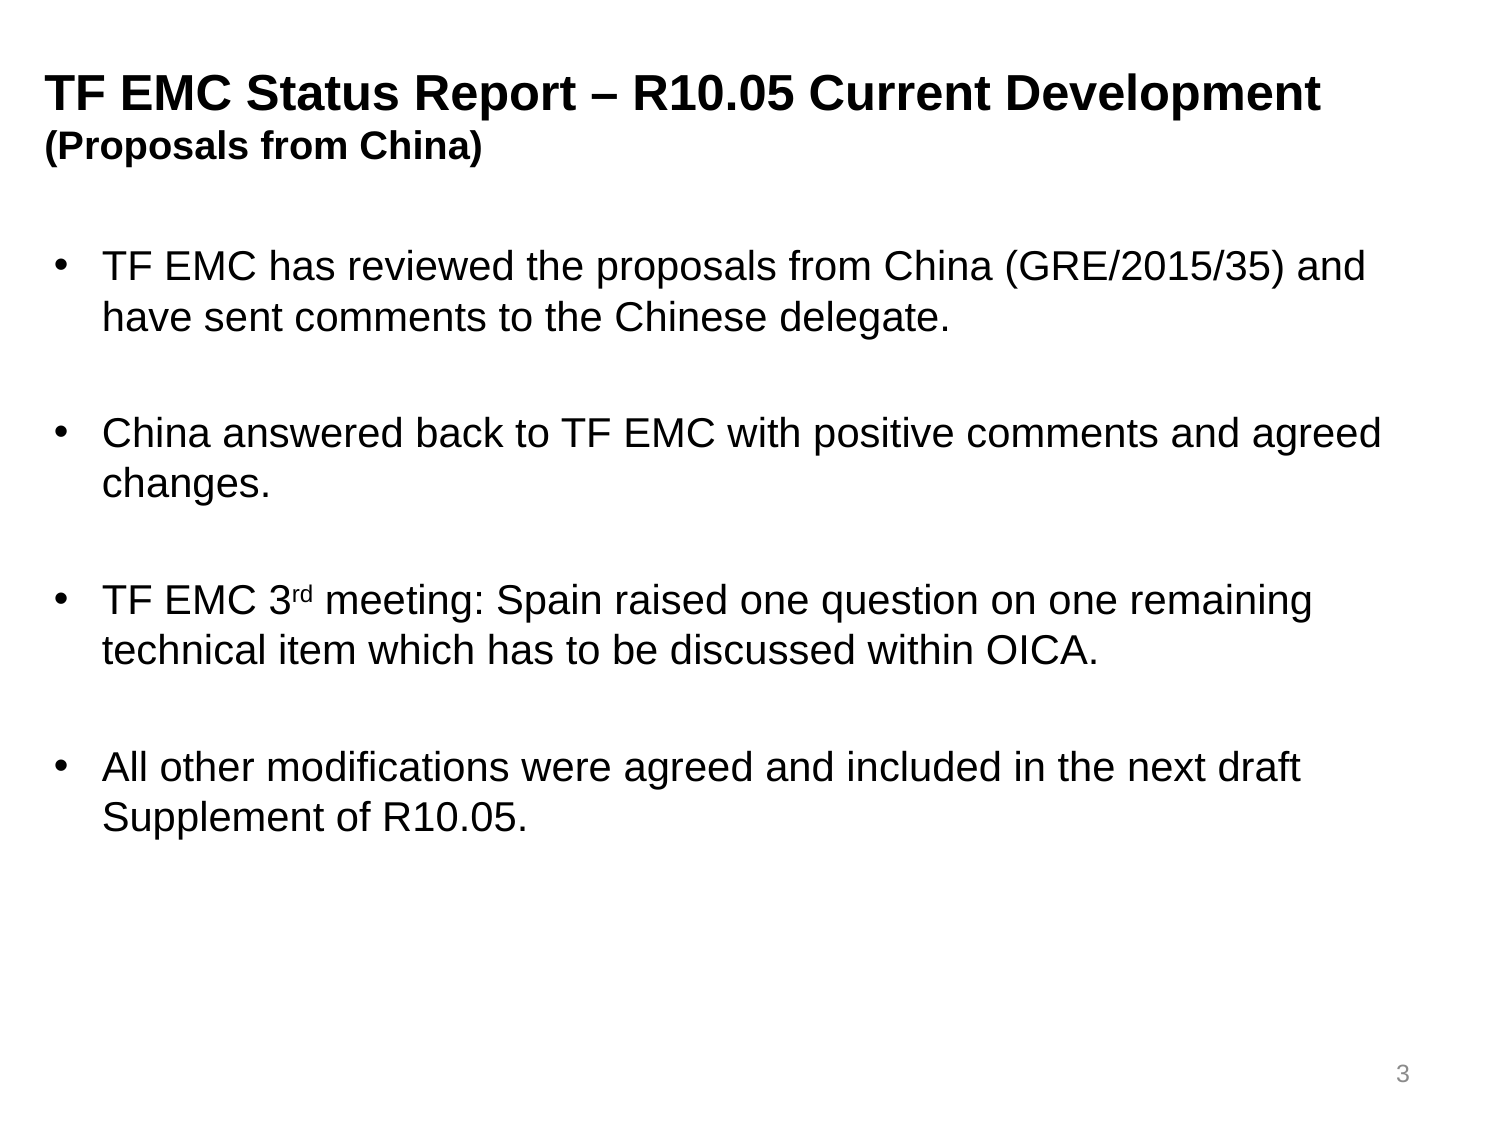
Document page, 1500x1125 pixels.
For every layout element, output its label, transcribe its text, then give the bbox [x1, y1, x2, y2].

text_box TF EMC Status Report – R10.05 Current Development (Proposals from China) [29, 30, 1447, 197]
slide_number 3 [1074, 1042, 1425, 1103]
text_box TF EMC has reviewed the proposals from China (GRE/2015/35) and have sent comments to the Chinese delegate. China answered back to TF EMC with positive comments and agreed changes. TF EMC 3rd meeting: Spain raised one question on one remaining technical item which has to be discussed within OICA. All other modifications were agreed and included in the next draft Supplement of R10.05. [39, 231, 1461, 1047]
